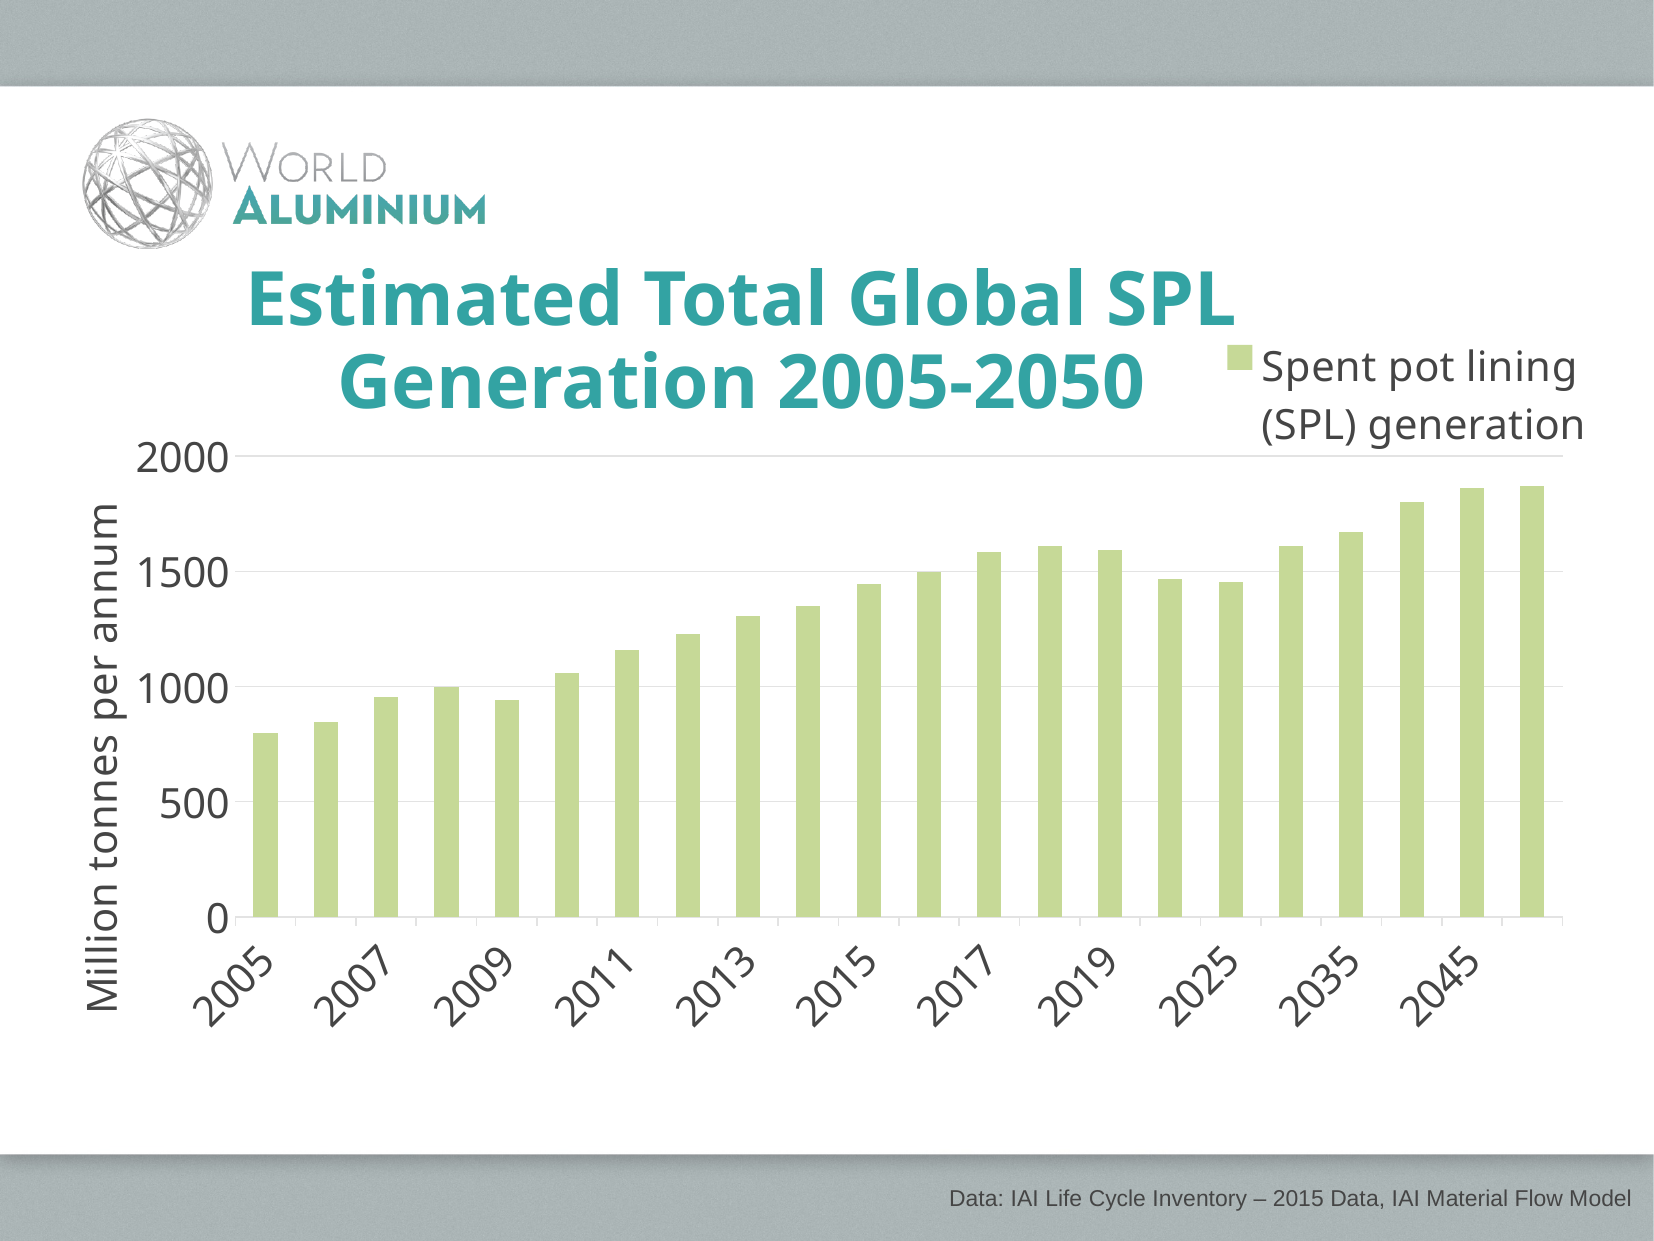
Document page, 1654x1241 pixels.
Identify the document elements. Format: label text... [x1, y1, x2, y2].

text_box Data: IAI Life Cycle Inventory – 2015 Data, IAI Material Flow Model [934, 1178, 1648, 1219]
text_box Estimated Total Global SPL Generation 2005-2050 [224, 313, 1263, 334]
picture [0, 0, 1654, 1241]
chart [58, 336, 1612, 1120]
